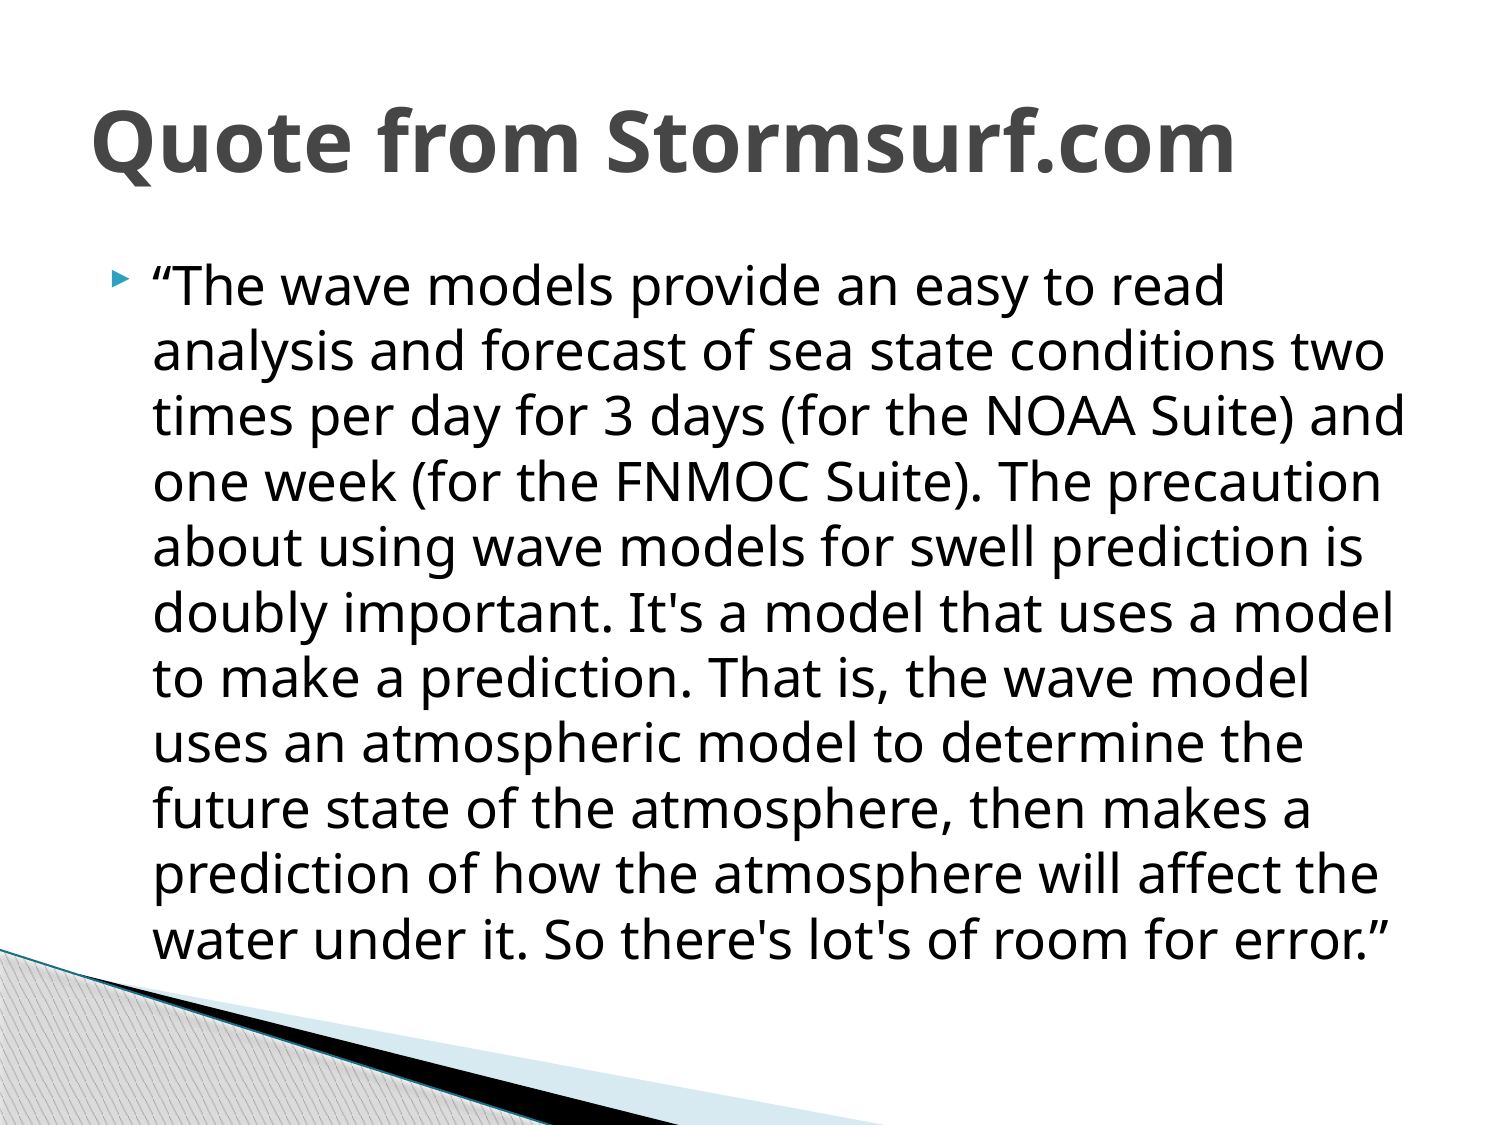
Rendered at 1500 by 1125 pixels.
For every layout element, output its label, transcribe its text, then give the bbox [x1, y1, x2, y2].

list “The wave models provide an easy to read analysis and forecast of sea state conditions two times per day for 3 days (for the NOAA Suite) and one week (for the FNMOC Suite). The precaution about using wave models for swell prediction is doubly important. It's a model that uses a model to make a prediction. That is, the wave model uses an atmospheric model to determine the future state of the atmosphere, then makes a prediction of how the atmosphere will affect the water under it. So there's lot's of room for error.” [75, 243, 1425, 986]
title Quote from Stormsurf.com [75, 45, 1425, 233]
